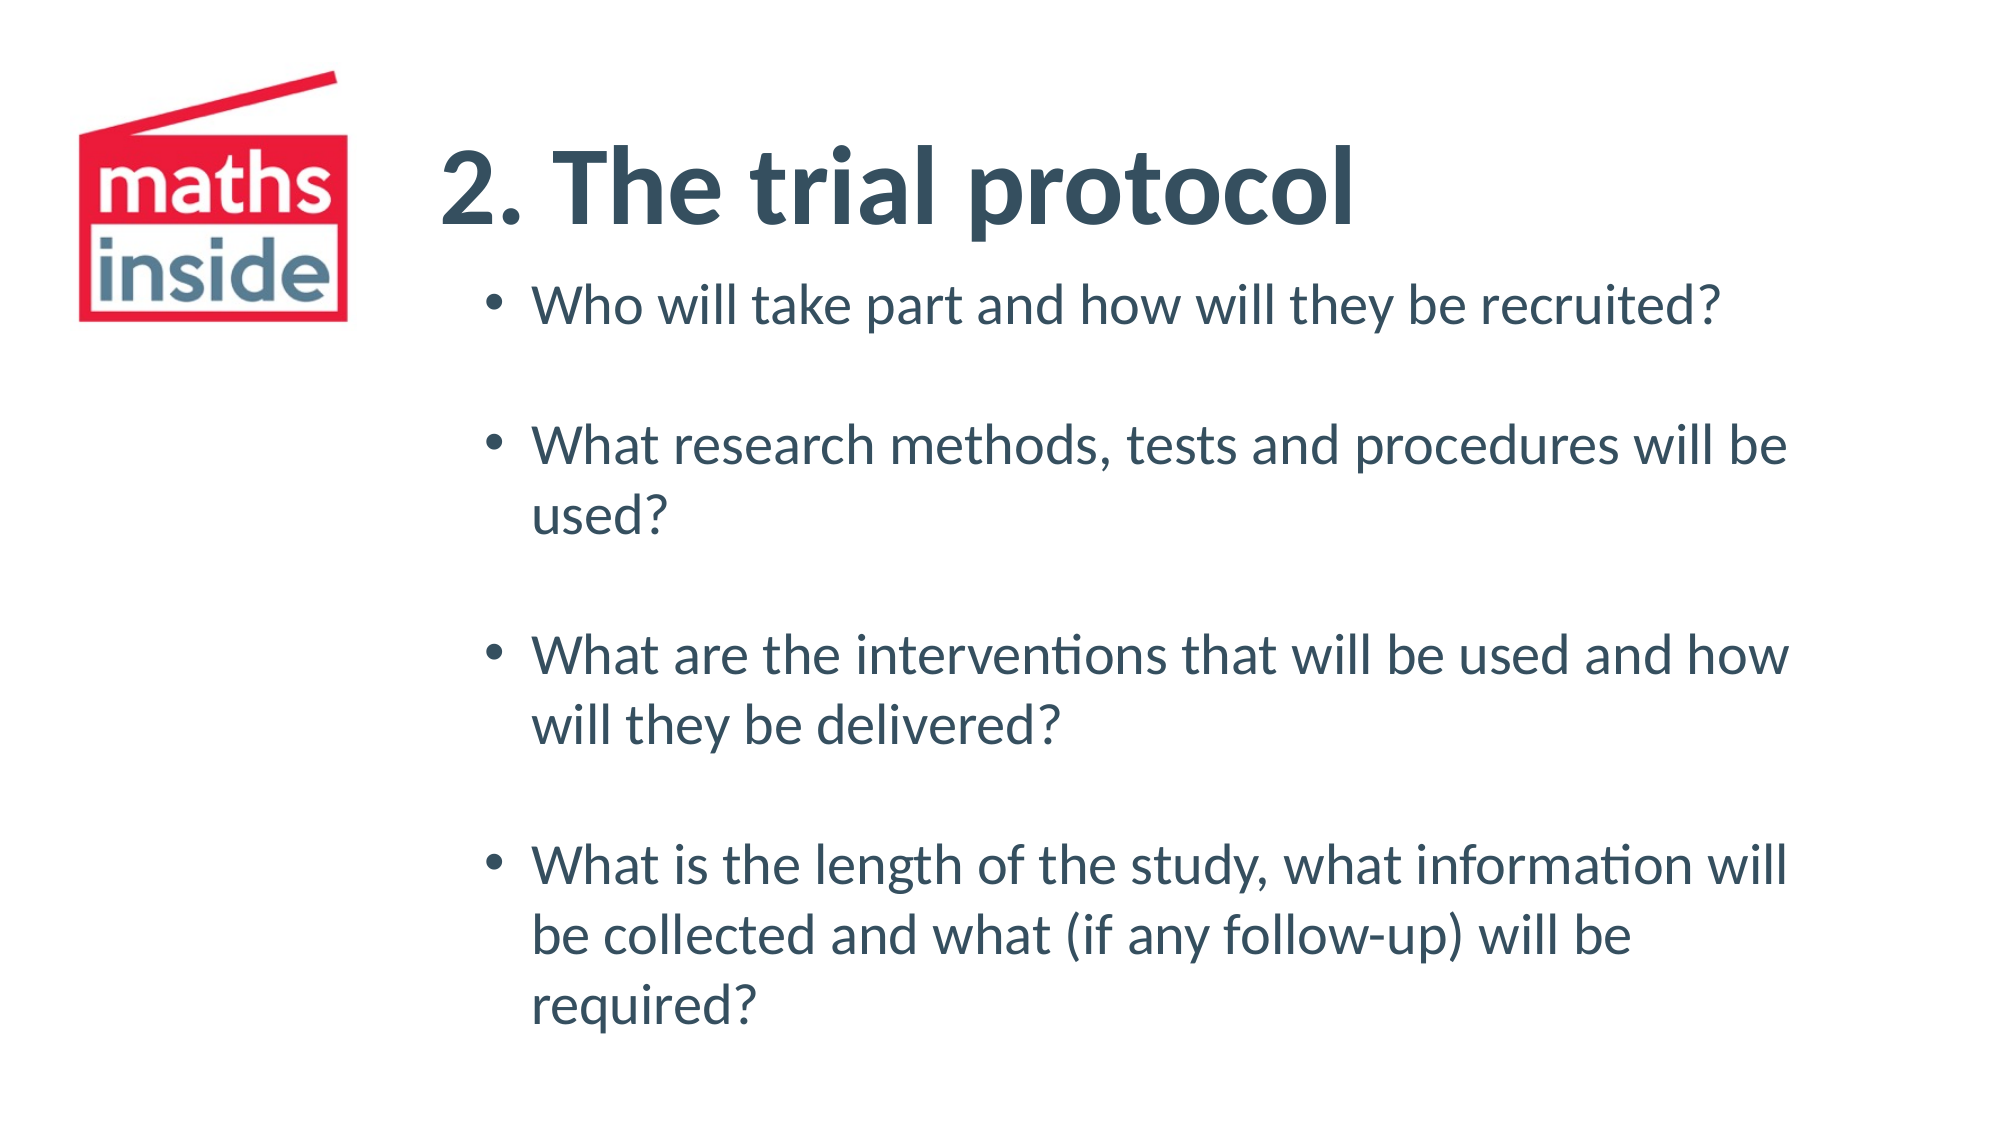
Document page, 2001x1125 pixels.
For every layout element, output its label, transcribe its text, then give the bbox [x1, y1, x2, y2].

picture [70, 62, 357, 331]
text_box Who will take part and how will they be recruited? What research methods, tests and procedures will be used? What are the interventions that will be used and how will they be delivered? What is the length of the study, what information will be collected and what (if any follow-up) will be required? [478, 260, 1843, 1079]
text_box 2. The trial protocol [433, 106, 1957, 287]
